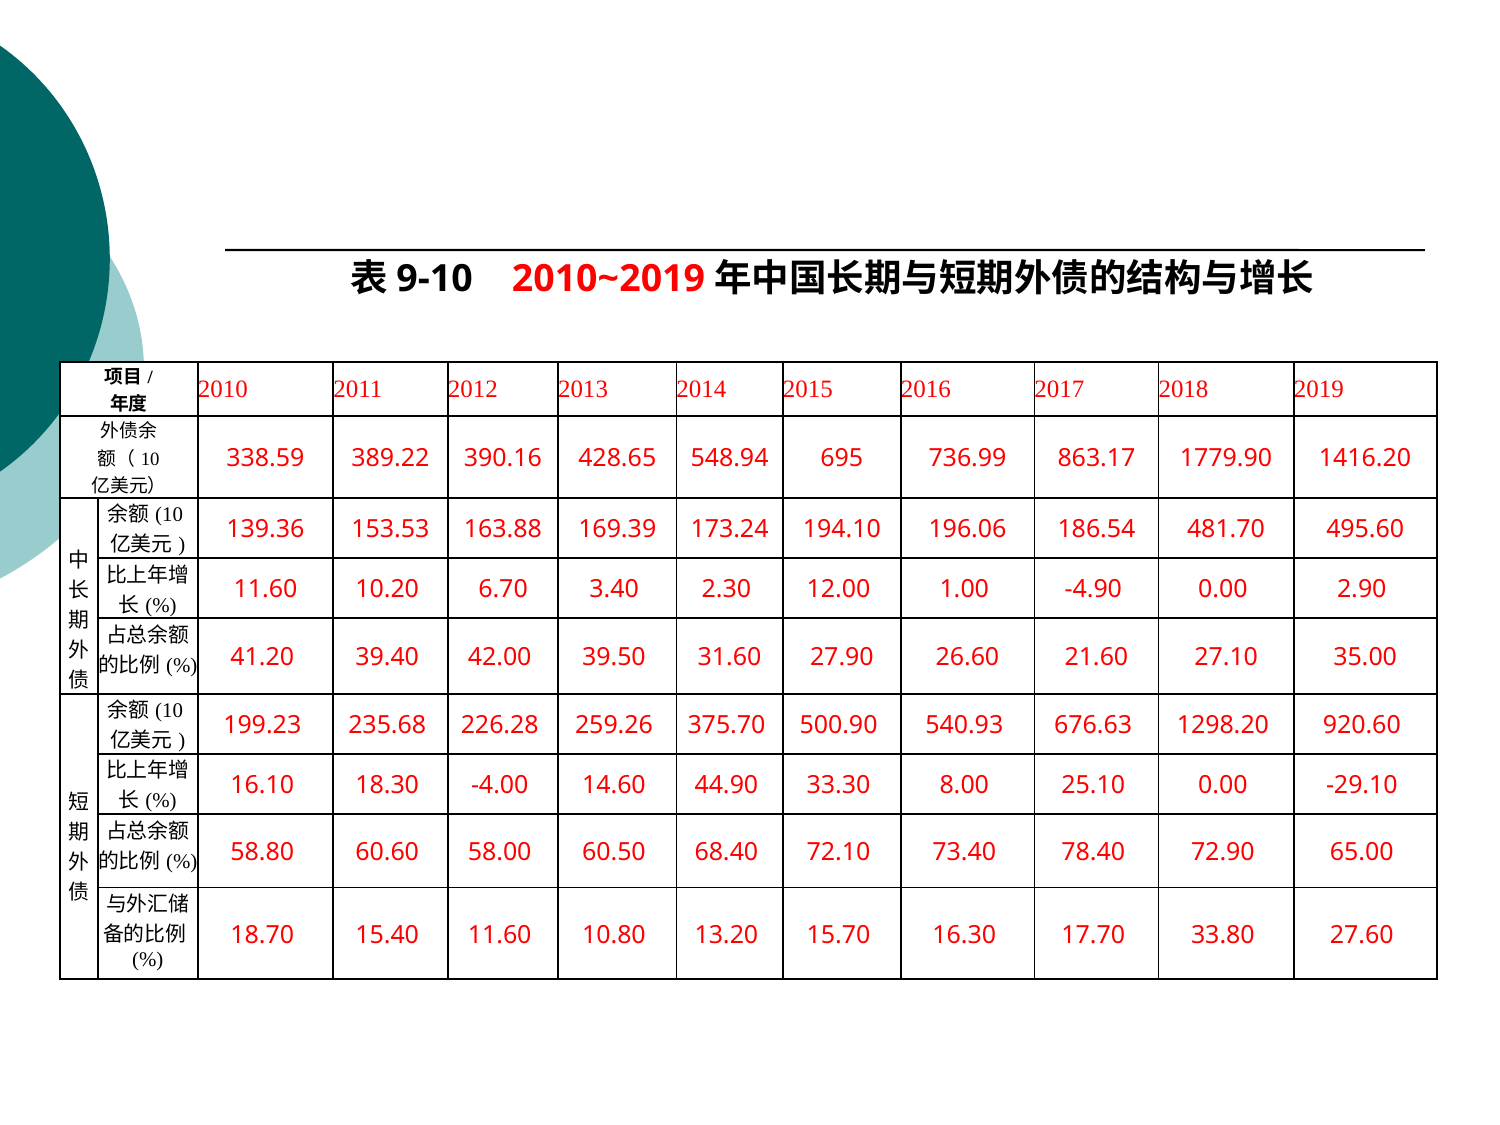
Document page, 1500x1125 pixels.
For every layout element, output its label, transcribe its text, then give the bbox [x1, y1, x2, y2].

table_cell 73.40 [902, 815, 1034, 887]
table_cell 163.88 [449, 499, 557, 557]
table_cell 6.70 [449, 559, 557, 617]
table_cell -29.10 [1295, 755, 1436, 813]
table_cell 13.20 [677, 888, 782, 978]
table_header 2017 [1035, 363, 1158, 415]
table_cell 72.90 [1159, 815, 1293, 887]
table_cell 10.20 [334, 559, 447, 617]
table_cell 比上年增长(%) [99, 755, 197, 813]
table_header 2010 [199, 363, 332, 415]
table_header 2013 [559, 363, 676, 415]
table_header 2015 [784, 363, 900, 415]
table_cell 60.50 [559, 815, 676, 887]
table_cell 58.80 [199, 815, 332, 887]
table_cell 21.60 [1035, 619, 1158, 693]
table_cell 12.00 [784, 559, 900, 617]
table_cell 194.10 [784, 499, 900, 557]
table_cell 15.40 [334, 888, 447, 978]
table_cell 540.93 [902, 695, 1034, 753]
table_cell 33.80 [1159, 888, 1293, 978]
table_cell 390.16 [449, 417, 557, 497]
table_cell 中 长 期外 债 [61, 499, 97, 693]
table_cell 2.30 [677, 559, 782, 617]
table_cell 1416.20 [1295, 417, 1436, 497]
table_cell 199.23 [199, 695, 332, 753]
table_cell 68.40 [677, 815, 782, 887]
table_cell 153.53 [334, 499, 447, 557]
table_header 2019 [1295, 363, 1436, 415]
table_cell 235.68 [334, 695, 447, 753]
table_cell 17.70 [1035, 888, 1158, 978]
table_cell 18.70 [199, 888, 332, 978]
table_cell 428.65 [559, 417, 676, 497]
table_cell 78.40 [1035, 815, 1158, 887]
table_cell 25.10 [1035, 755, 1158, 813]
table_cell 3.40 [559, 559, 676, 617]
table_header 2014 [677, 363, 782, 415]
table_cell 15.70 [784, 888, 900, 978]
table_cell 8.00 [902, 755, 1034, 813]
table_cell 27.90 [784, 619, 900, 693]
table_cell 186.54 [1035, 499, 1158, 557]
table_cell 0.00 [1159, 755, 1293, 813]
table_cell -4.90 [1035, 559, 1158, 617]
table_cell 35.00 [1295, 619, 1436, 693]
table_cell 16.30 [902, 888, 1034, 978]
table_cell 863.17 [1035, 417, 1158, 497]
table_cell 18.30 [334, 755, 447, 813]
table_cell 余额(10亿美元) [99, 695, 197, 753]
table_cell 72.10 [784, 815, 900, 887]
table_cell 173.24 [677, 499, 782, 557]
table_cell 占总余额的比例(%) [99, 815, 197, 887]
list 表9-10 2010~2019年中国长期与短期外债的结构与增长 [187, 246, 1443, 318]
table_cell 41.20 [199, 619, 332, 693]
table_cell 676.63 [1035, 695, 1158, 753]
table_cell 33.30 [784, 755, 900, 813]
table_cell 169.39 [559, 499, 676, 557]
table_cell 139.36 [199, 499, 332, 557]
table_cell 39.40 [334, 619, 447, 693]
table_cell 920.60 [1295, 695, 1436, 753]
table_cell 27.60 [1295, 888, 1436, 978]
table_cell 548.94 [677, 417, 782, 497]
table_cell 375.70 [677, 695, 782, 753]
table_cell 27.10 [1159, 619, 1293, 693]
table_header 2016 [902, 363, 1034, 415]
table_cell 短期外债 [61, 695, 97, 978]
table_cell 736.99 [902, 417, 1034, 497]
table_cell 2.90 [1295, 559, 1436, 617]
table_cell 外债余 额（10 亿美元） [61, 417, 197, 497]
table_cell -4.00 [449, 755, 557, 813]
table_cell 695 [784, 417, 900, 497]
table_cell 39.50 [559, 619, 676, 693]
table_cell 余额(10亿美元) [99, 499, 197, 557]
table_header 2011 [334, 363, 447, 415]
table_cell 1298.20 [1159, 695, 1293, 753]
table_cell 226.28 [449, 695, 557, 753]
table_cell 65.00 [1295, 815, 1436, 887]
table_header 项目/ 年度 [61, 363, 197, 415]
table_cell 11.60 [199, 559, 332, 617]
table_cell 1779.90 [1159, 417, 1293, 497]
table_cell 31.60 [677, 619, 782, 693]
table_cell 与外汇储备的比例(%) [99, 888, 197, 978]
table_cell 10.80 [559, 888, 676, 978]
table_cell 占总余额的比例(%) [99, 619, 197, 693]
table_cell 14.60 [559, 755, 676, 813]
table_cell 60.60 [334, 815, 447, 887]
table_cell 44.90 [677, 755, 782, 813]
table_cell 196.06 [902, 499, 1034, 557]
table_cell 11.60 [449, 888, 557, 978]
table_cell 42.00 [449, 619, 557, 693]
table_cell 495.60 [1295, 499, 1436, 557]
table_cell 500.90 [784, 695, 900, 753]
table_cell 58.00 [449, 815, 557, 887]
table_cell 26.60 [902, 619, 1034, 693]
table_header 2018 [1159, 363, 1293, 415]
table_header 2012 [449, 363, 557, 415]
table_cell 0.00 [1159, 559, 1293, 617]
table_cell 比上年增长(%) [99, 559, 197, 617]
table_cell 1.00 [902, 559, 1034, 617]
table_cell 16.10 [199, 755, 332, 813]
table_cell 259.26 [559, 695, 676, 753]
table_cell 389.22 [334, 417, 447, 497]
table_cell 338.59 [199, 417, 332, 497]
table_cell 481.70 [1159, 499, 1293, 557]
